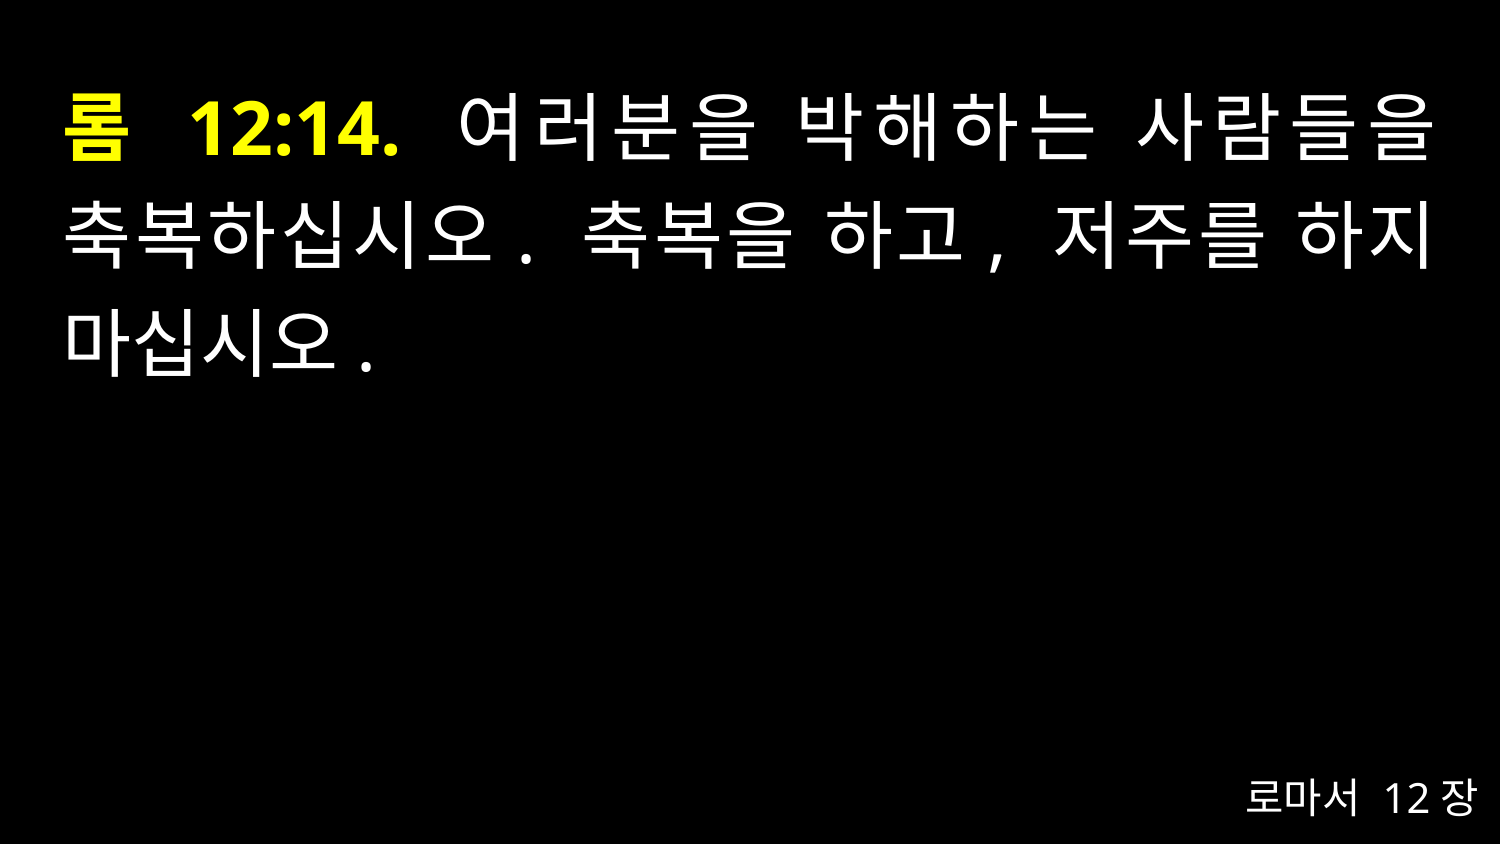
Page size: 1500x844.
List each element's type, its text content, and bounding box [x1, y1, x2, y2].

subtitle 로마서 12장 [916, 770, 1500, 844]
title 롬 12:14. 여러분을 박해하는 사람들을 축복하십시오. 축복을 하고, 저주를 하지 마십시오. [0, 0, 1500, 844]
